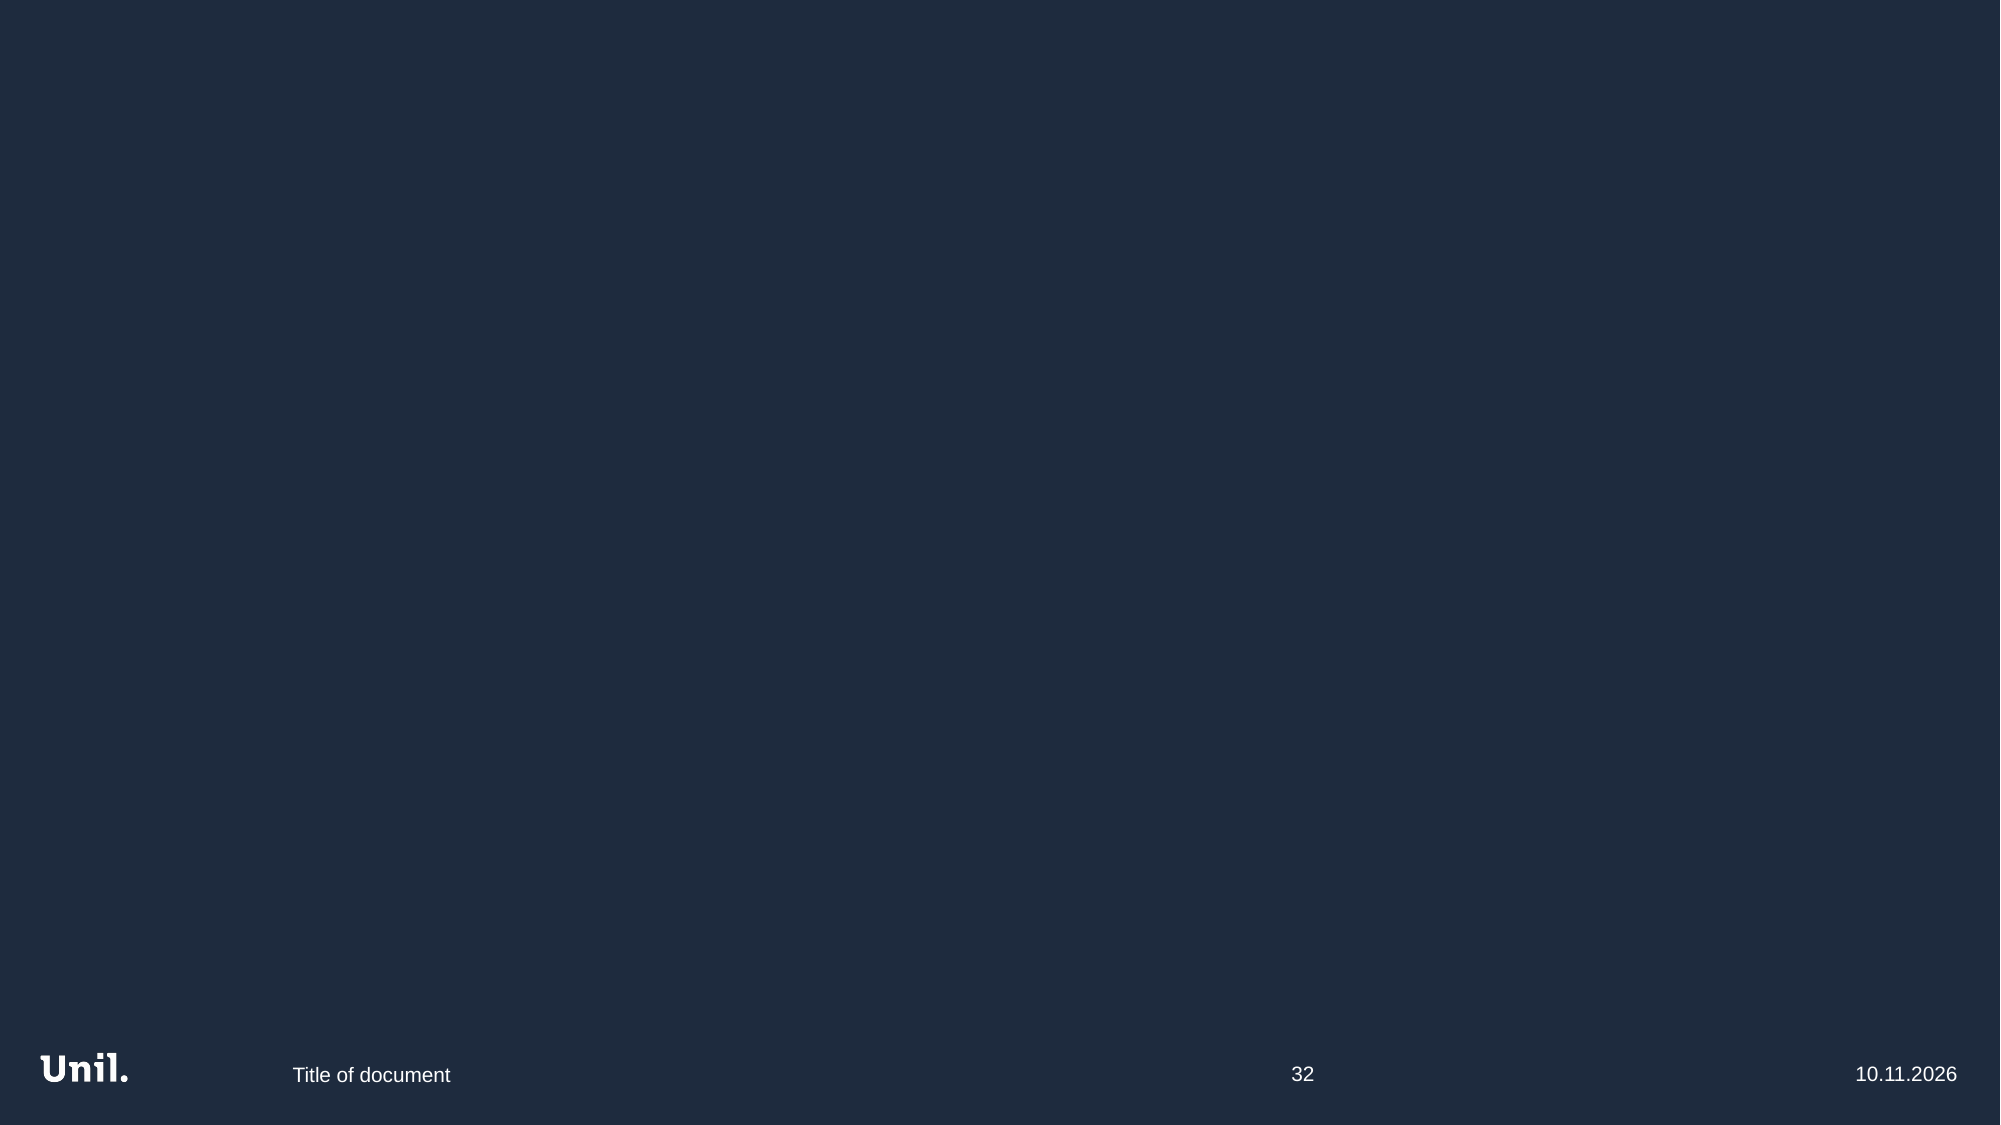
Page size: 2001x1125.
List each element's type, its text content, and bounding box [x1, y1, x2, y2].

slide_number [1789, 1026, 1958, 1086]
slide_number 32 [1250, 1037, 1355, 1086]
footer Title of document [292, 1011, 1048, 1087]
picture [27, 1042, 141, 1095]
